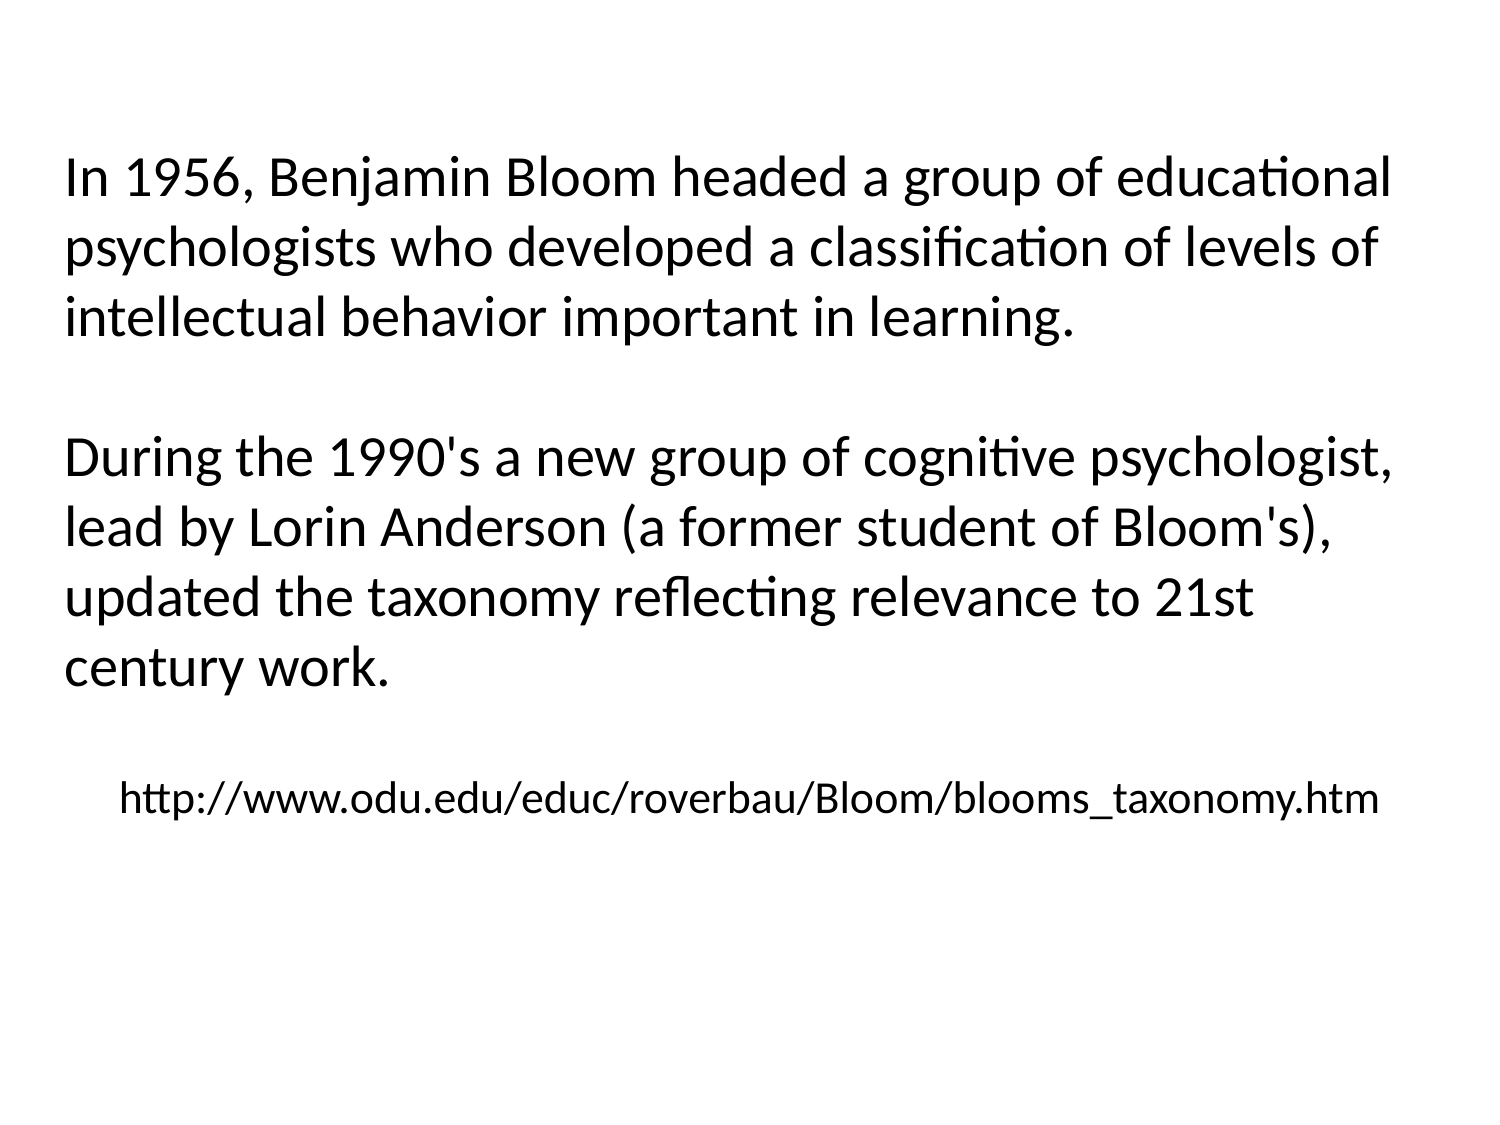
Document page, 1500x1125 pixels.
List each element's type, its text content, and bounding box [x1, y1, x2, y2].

text_box In 1956, Benjamin Bloom headed a group of educational psychologists who developed a classification of levels of intellectual behavior important in learning. During the 1990's a new group of cognitive psychologist, lead by Lorin Anderson (a former student of Bloom's), updated the taxonomy reflecting relevance to 21st century work. http://www.odu.edu/educ/roverbau/Bloom/blooms_taxonomy.htm [50, 130, 1450, 890]
